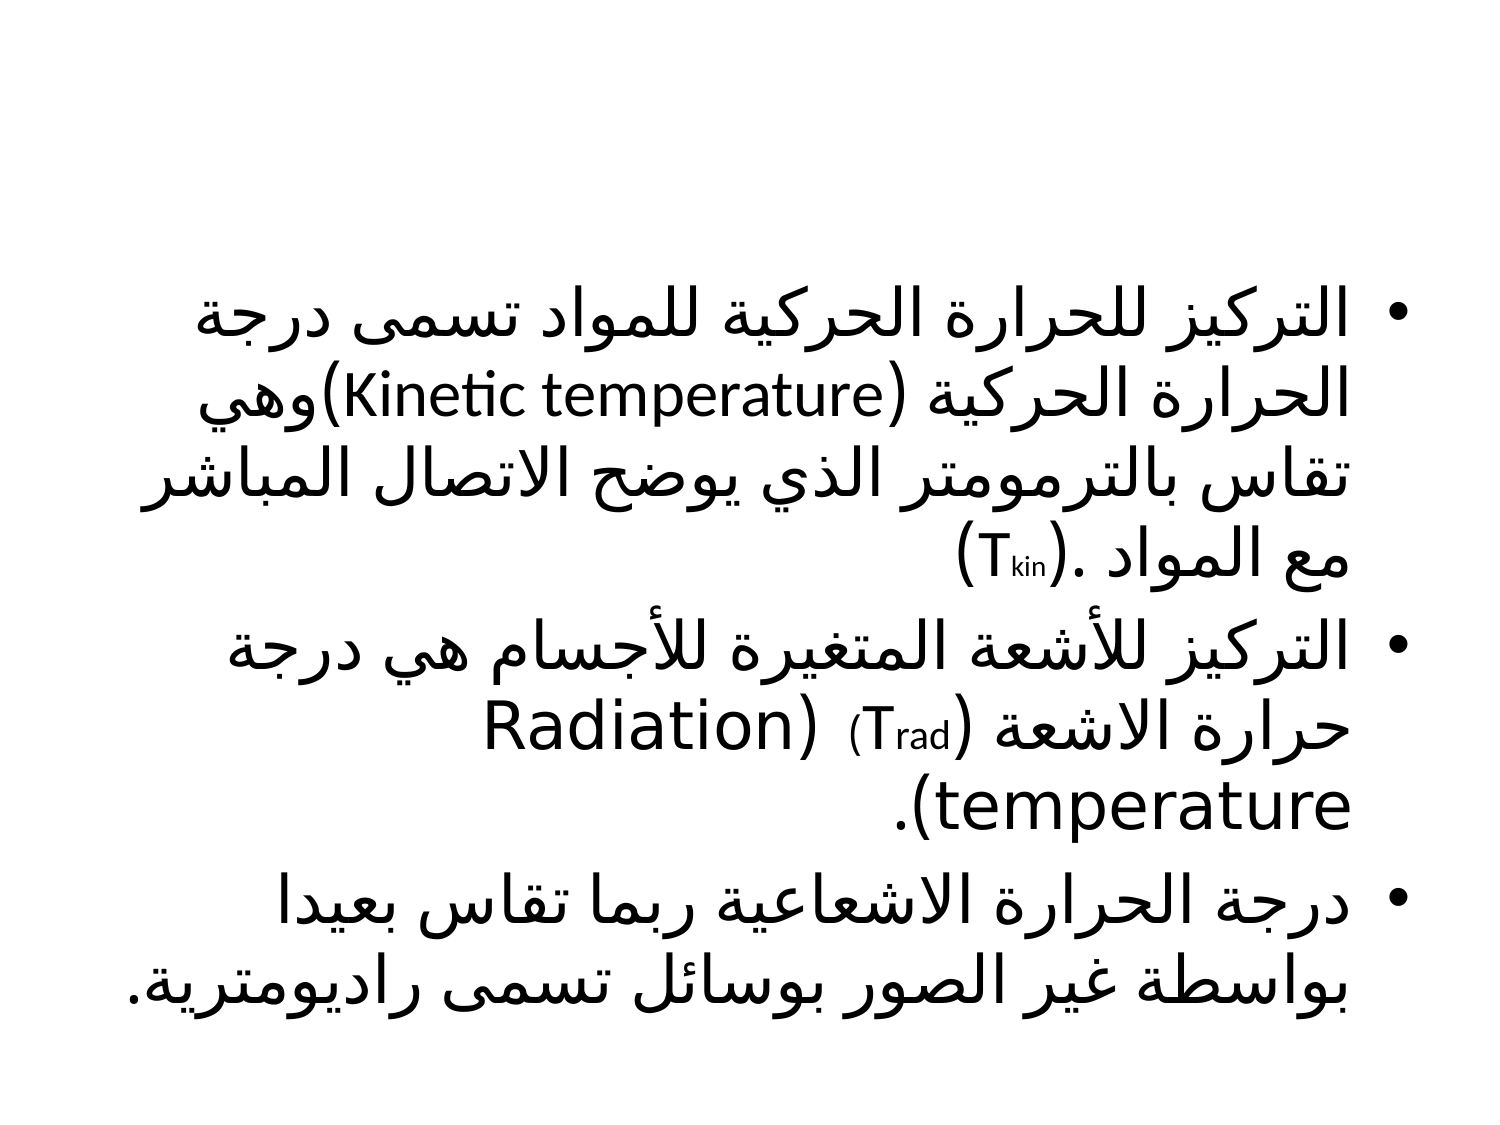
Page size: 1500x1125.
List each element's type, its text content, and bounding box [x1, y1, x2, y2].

list التركيز للحرارة الحركية للمواد تسمى درجة الحرارة الحركية (Kinetic temperature)وهي تقاس بالترمومتر الذي يوضح الاتصال المباشر مع المواد .(Tkin) التركيز للأشعة المتغيرة للأجسام هي درجة حرارة الاشعة (Trad) (Radiation temperature). درجة الحرارة الاشعاعية ربما تقاس بعيدا بواسطة غير الصور بوسائل تسمى راديومترية. [75, 262, 1425, 1005]
